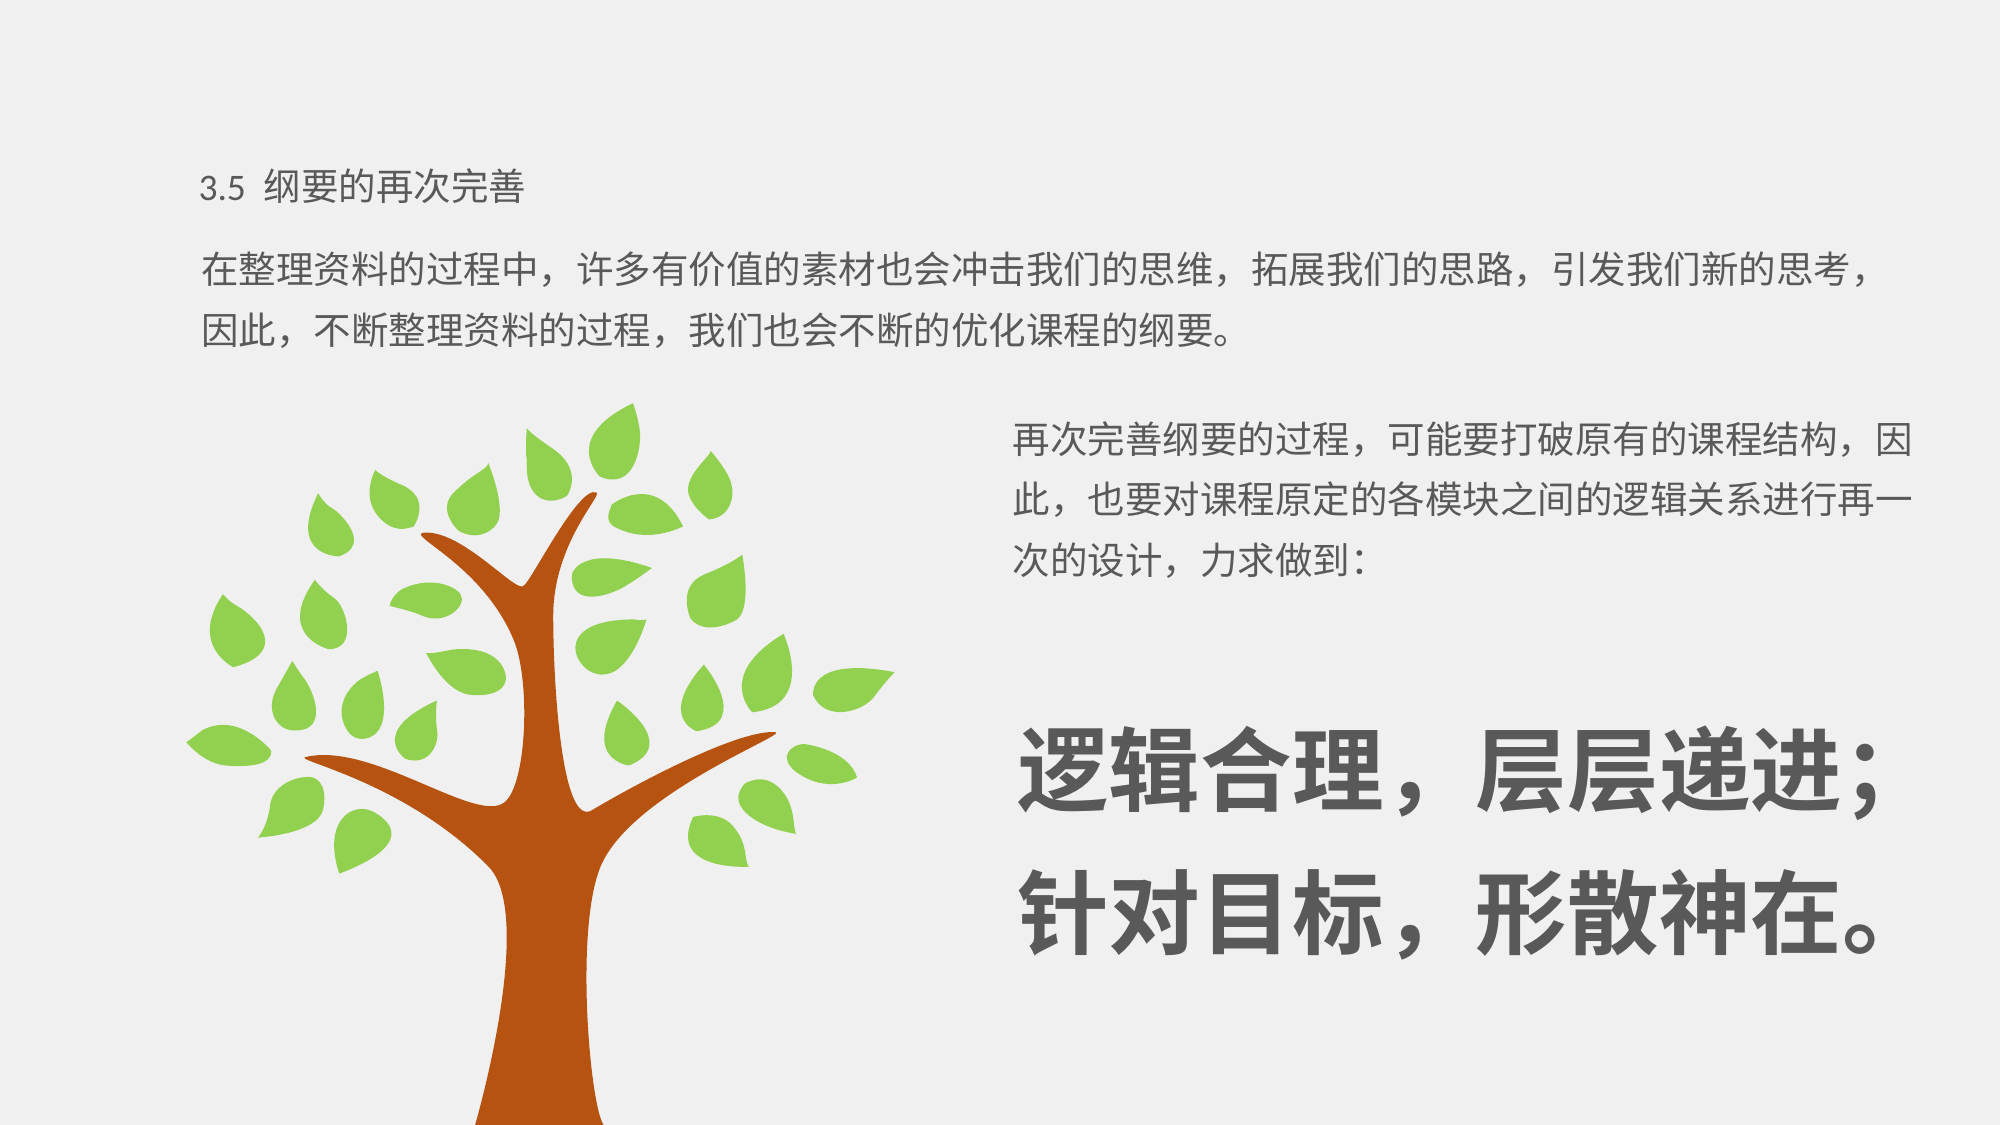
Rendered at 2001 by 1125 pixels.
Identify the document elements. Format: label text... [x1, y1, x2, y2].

text_box 3.5 纲要的再次完善 [183, 155, 541, 216]
text_box 在整理资料的过程中，许多有价值的素材也会冲击我们的思维，拓展我们的思路，引发我们新的思考，因此，不断整理资料的过程，我们也会不断的优化课程的纲要。 [186, 222, 1932, 360]
text_box 逻辑合理，层层递进； 针对目标，形散神在。 [1002, 672, 1950, 974]
text_box 再次完善纲要的过程，可能要打破原有的课程结构，因此，也要对课程原定的各模块之间的逻辑关系进行再一次的设计，力求做到： [998, 392, 1932, 590]
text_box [186, 403, 895, 1125]
